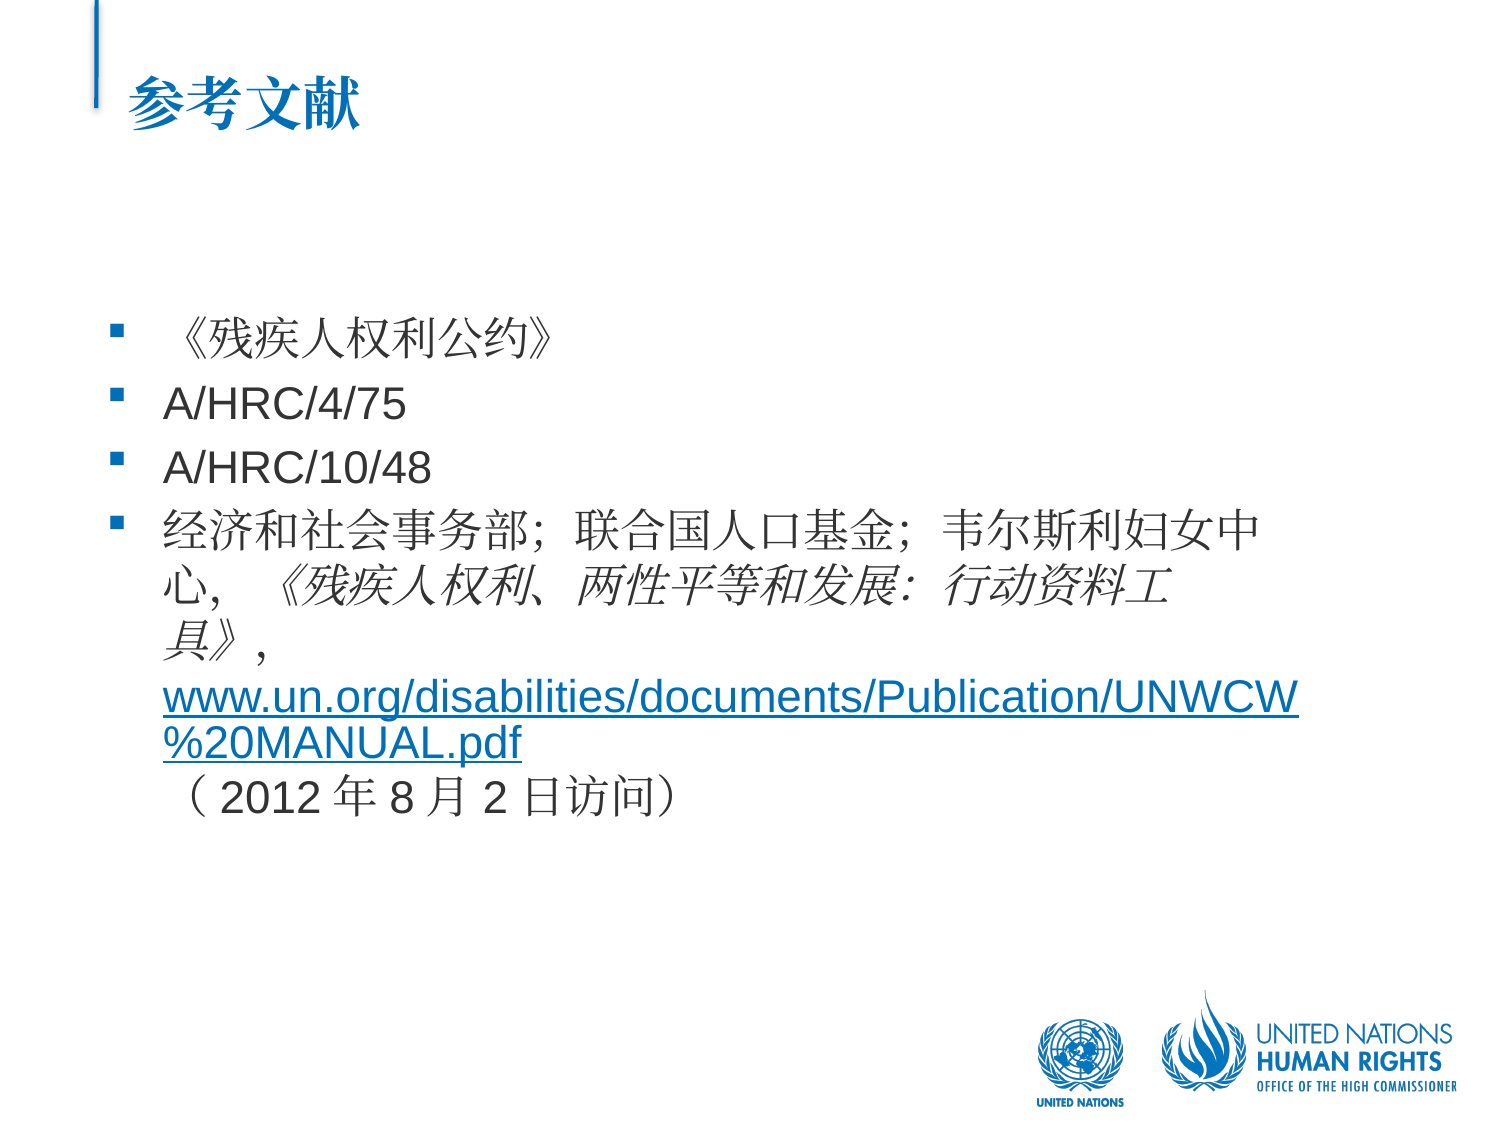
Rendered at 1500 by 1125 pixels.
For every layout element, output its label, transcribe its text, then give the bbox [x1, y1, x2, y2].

picture [1037, 990, 1457, 1107]
title 参考文献 [112, 59, 1463, 248]
list 《残疾人权利公约》 A/HRC/4/75 A/HRC/10/48 经济和社会事务部；联合国人口基金；韦尔斯利妇女中心，《残疾人权利、两性平等和发展：行动资料工具》，www.un.org/disabilities/documents/Publication/UNWCW%20MANUAL.pdf（2012年8月2日访问） [91, 301, 1319, 813]
